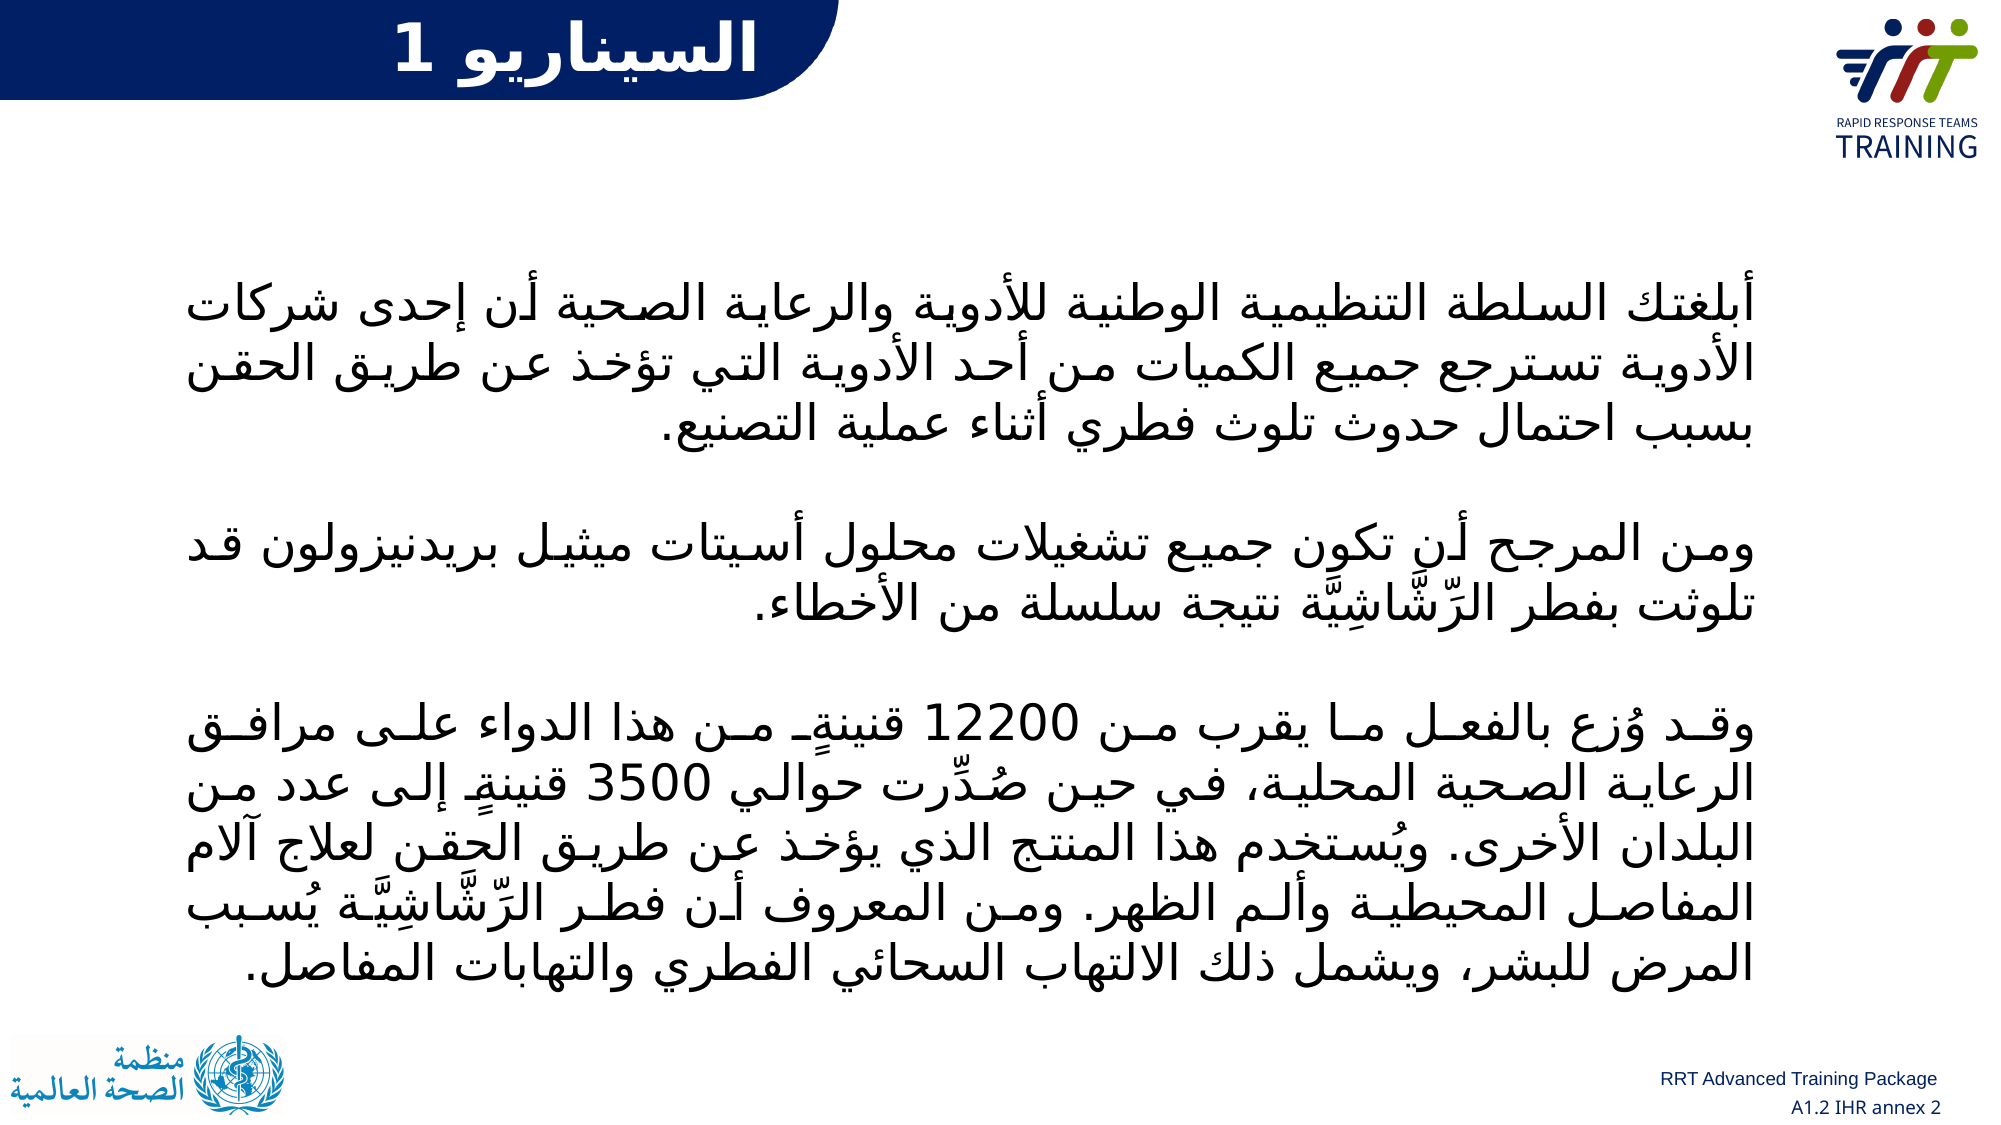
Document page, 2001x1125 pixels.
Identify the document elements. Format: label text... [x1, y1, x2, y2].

picture [241, 1050, 247, 1059]
title السيناريو 1 [0, 6, 770, 112]
picture [0, 0, 839, 100]
text_box أبلغتك السلطة التنظيمية الوطنية للأدوية والرعاية الصحية أن إحدى شركات الأدوية تسترجع جميع الكميات من أحد الأدوية التي تؤخذ عن طريق الحقن بسبب احتمال حدوث تلوث فطري أثناء عملية التصنيع. ومن المرجح أن تكون جميع تشغيلات محلول أسيتات ميثيل بريدنيزولون قد تلوثت بفطر الرَّشَّاشِيَّة نتيجة سلسلة من الأخطاء. وقد وُزع بالفعل ما يقرب من 12200 قنينةٍ من هذا الدواء على مرافق الرعاية الصحية المحلية، في حين صُدِّرت حوالي 3500 قنينةٍ إلى عدد من البلدان الأخرى. ويُستخدم هذا المنتج الذي يؤخذ عن طريق الحقن لعلاج آلام المفاصل المحيطية وألم الظهر. ومن المعروف أن فطر الرَّشَّاشِيَّة يُسبب المرض للبشر، ويشمل ذلك الالتهاب السحائي الفطري والتهابات المفاصل. [178, 263, 1765, 999]
picture [1835, 19, 1978, 167]
picture [11, 1035, 284, 1115]
